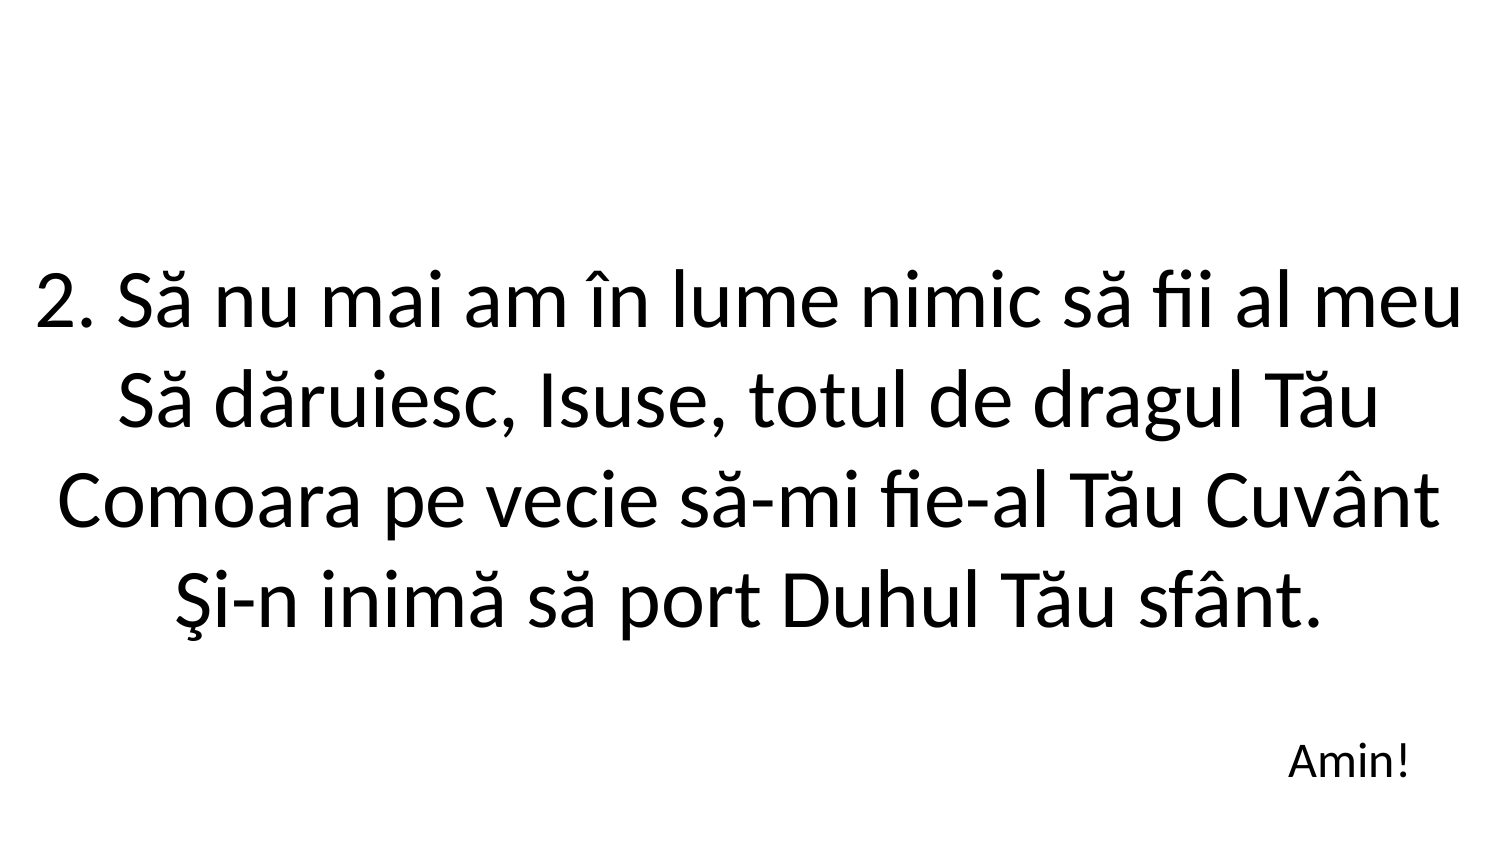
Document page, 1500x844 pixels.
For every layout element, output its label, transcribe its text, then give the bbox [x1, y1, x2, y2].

text_box 2. Să nu mai am în lume nimic să fii al meu Să dăruiesc, Isuse, totul de dragul Tău Comoara pe vecie să-mi fie-al Tău Cuvânt Şi-n inimă să port Duhul Tău sfânt. [20, 192, 1480, 652]
text_box Amin! [1273, 674, 1427, 795]
